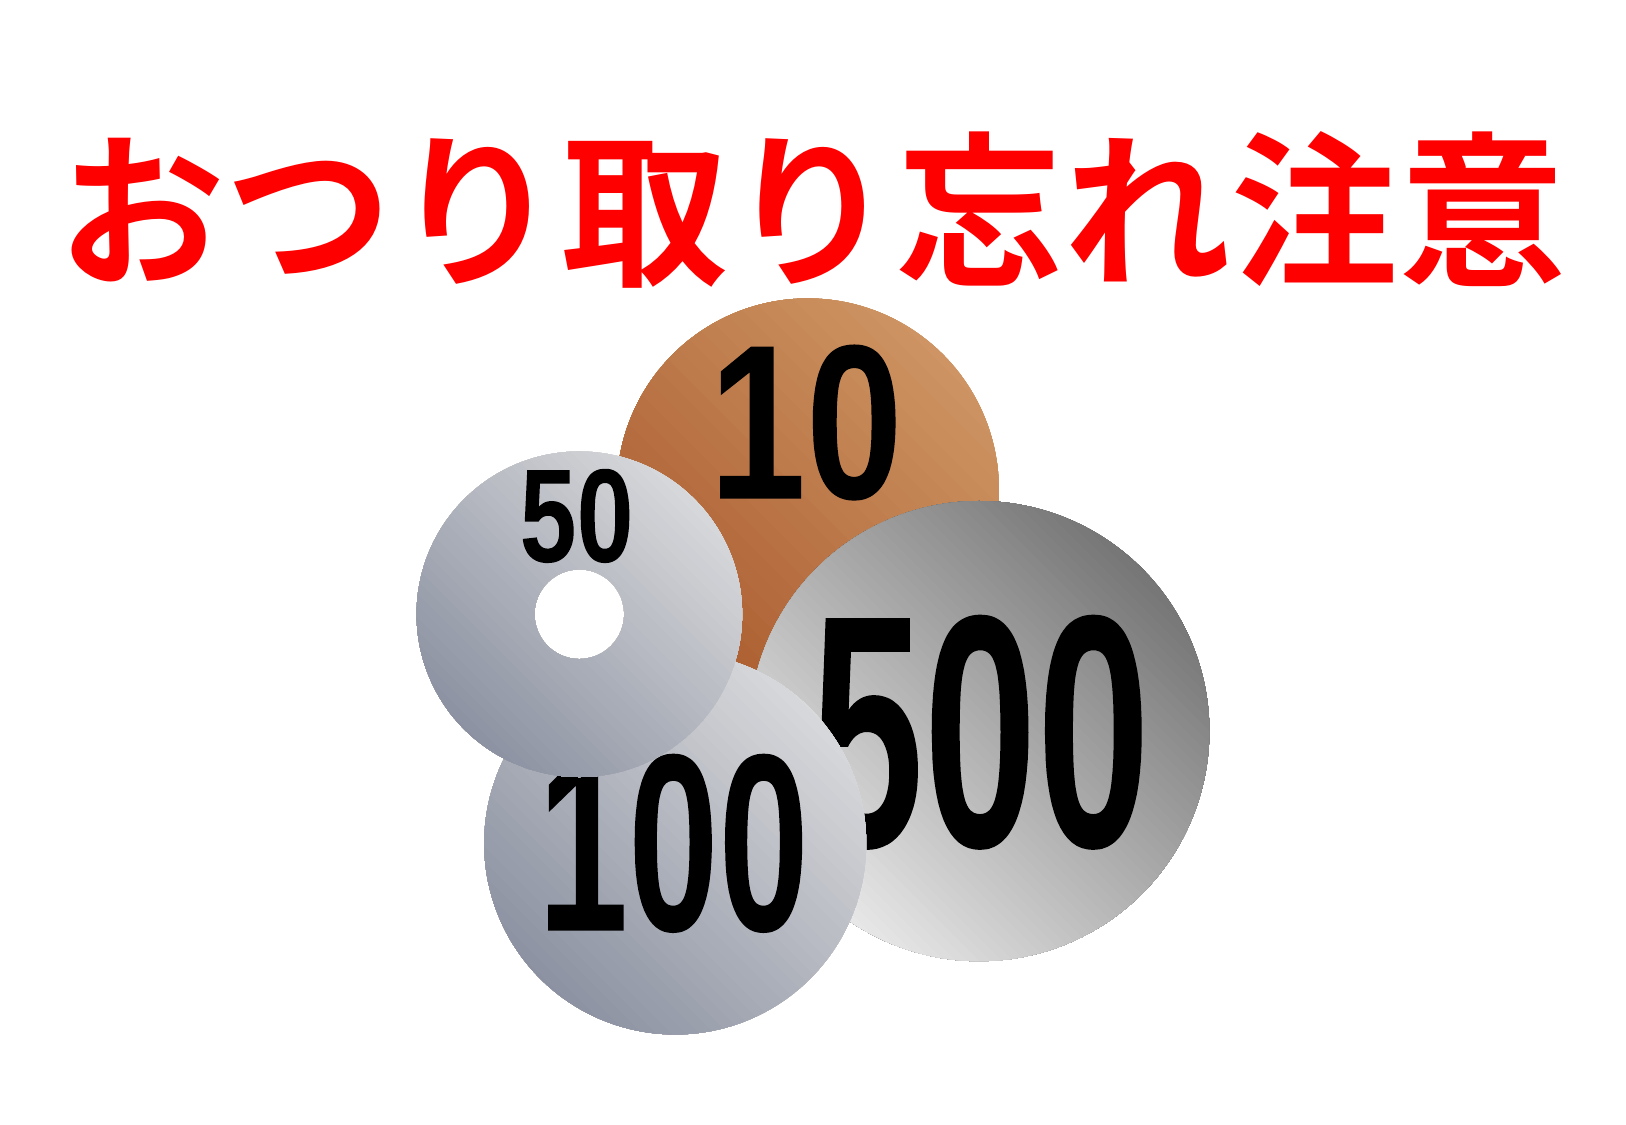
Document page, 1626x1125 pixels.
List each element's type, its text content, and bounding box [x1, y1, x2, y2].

text_box おつり取り忘れ注意 [0, 99, 1625, 315]
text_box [416, 298, 1210, 1035]
